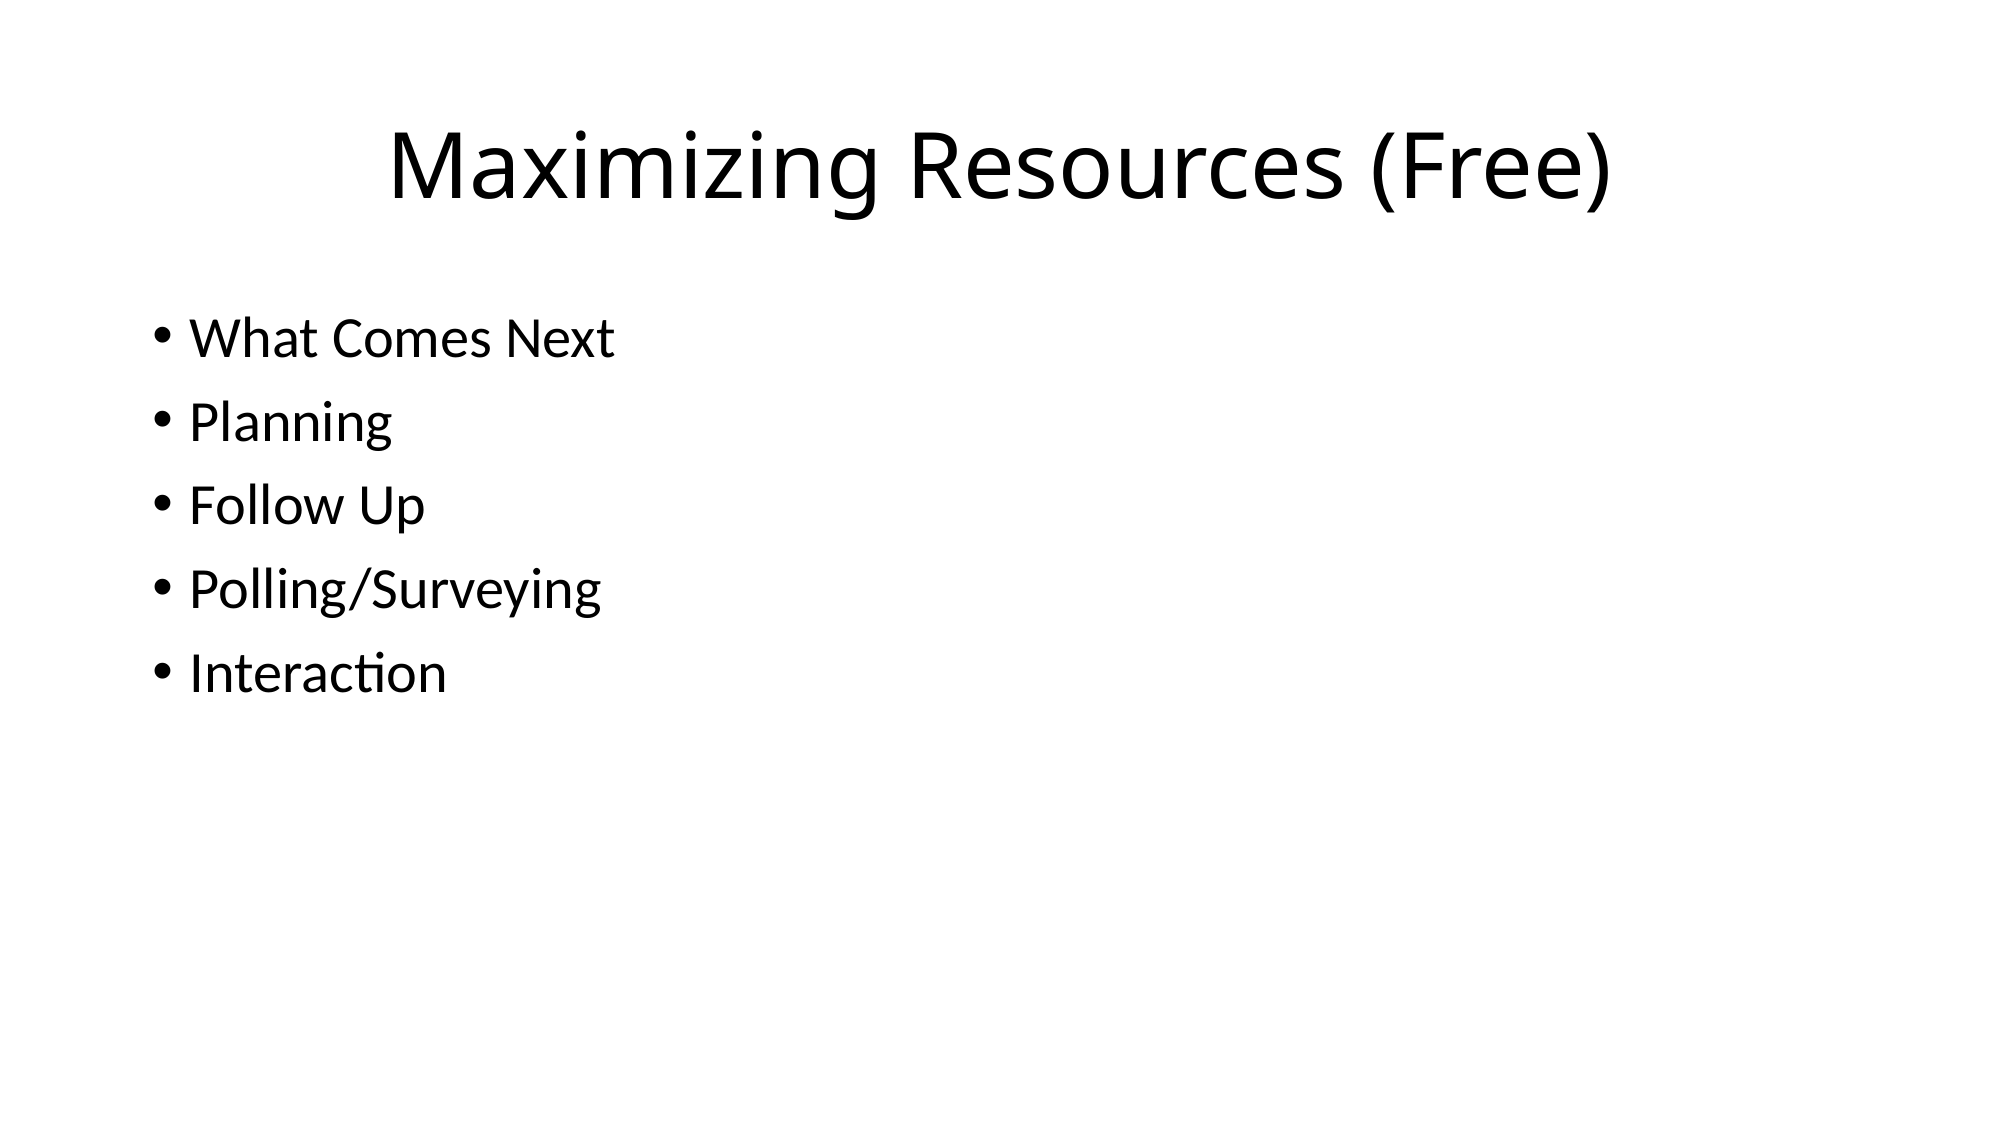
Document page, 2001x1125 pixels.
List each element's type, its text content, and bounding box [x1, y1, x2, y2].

list What Comes Next Planning Follow Up Polling/Surveying Interaction [137, 299, 1863, 1014]
title Maximizing Resources (Free) [137, 59, 1863, 278]
